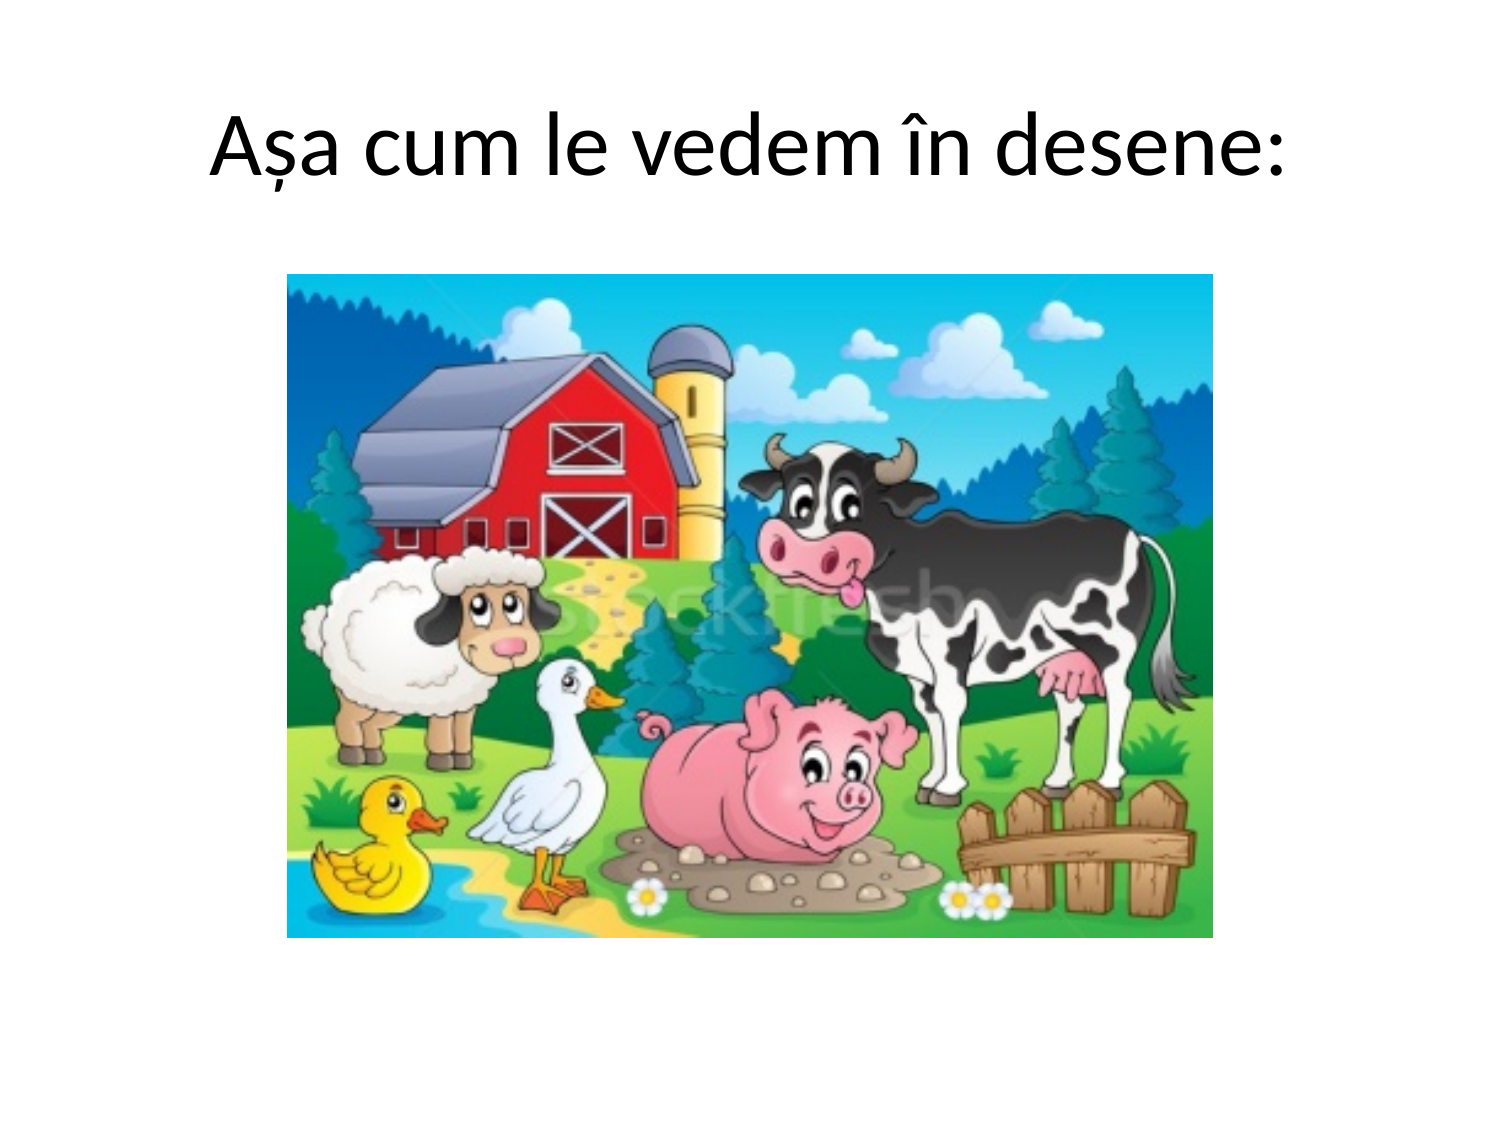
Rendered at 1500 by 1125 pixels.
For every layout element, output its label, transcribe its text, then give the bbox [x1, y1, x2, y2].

title Așa cum le vedem în desene: [75, 45, 1425, 233]
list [287, 274, 1213, 938]
